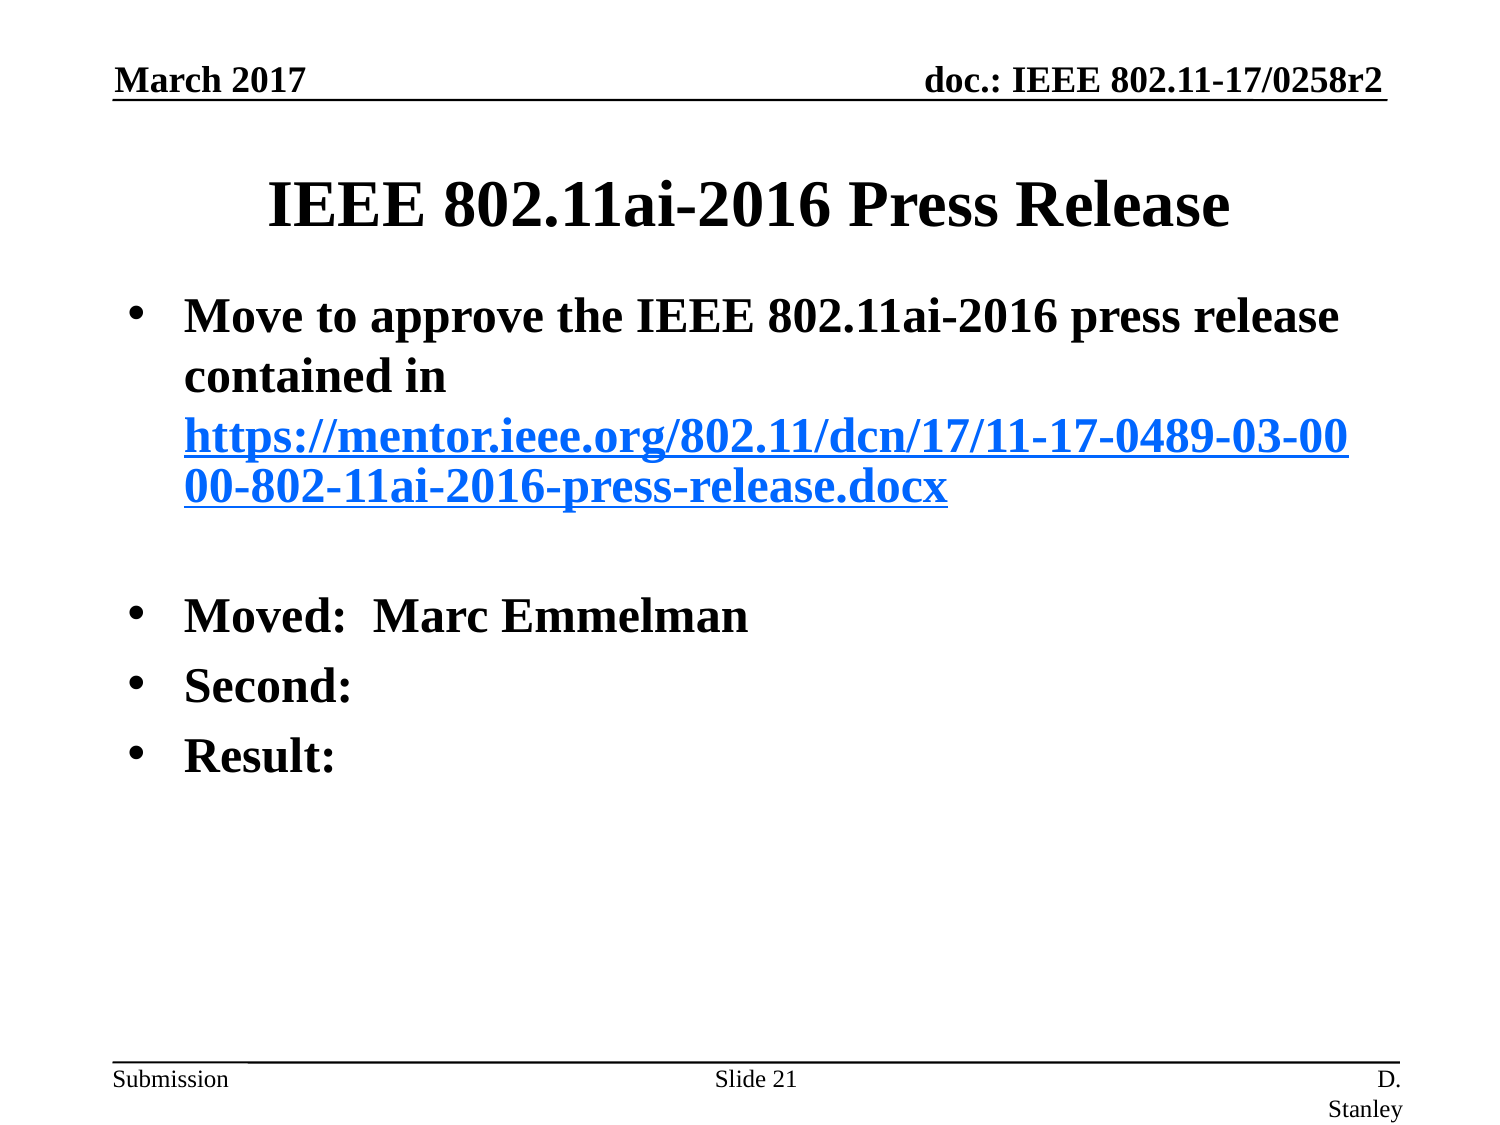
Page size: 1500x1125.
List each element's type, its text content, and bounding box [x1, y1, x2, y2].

footer D. Stanley, HP Enterprise [1324, 1061, 1402, 1093]
slide_number Slide 21 [712, 1061, 800, 1093]
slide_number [114, 54, 374, 101]
title IEEE 802.11ai-2016 Press Release [112, 112, 1388, 275]
list Move to approve the IEEE 802.11ai-2016 press release contained in https://mentor.ieee.org/802.11/dcn/17/11-17-0489-03-0000-802-11ai-2016-press-release.docx Moved: Marc Emmelman Second: Result: [112, 275, 1388, 1047]
